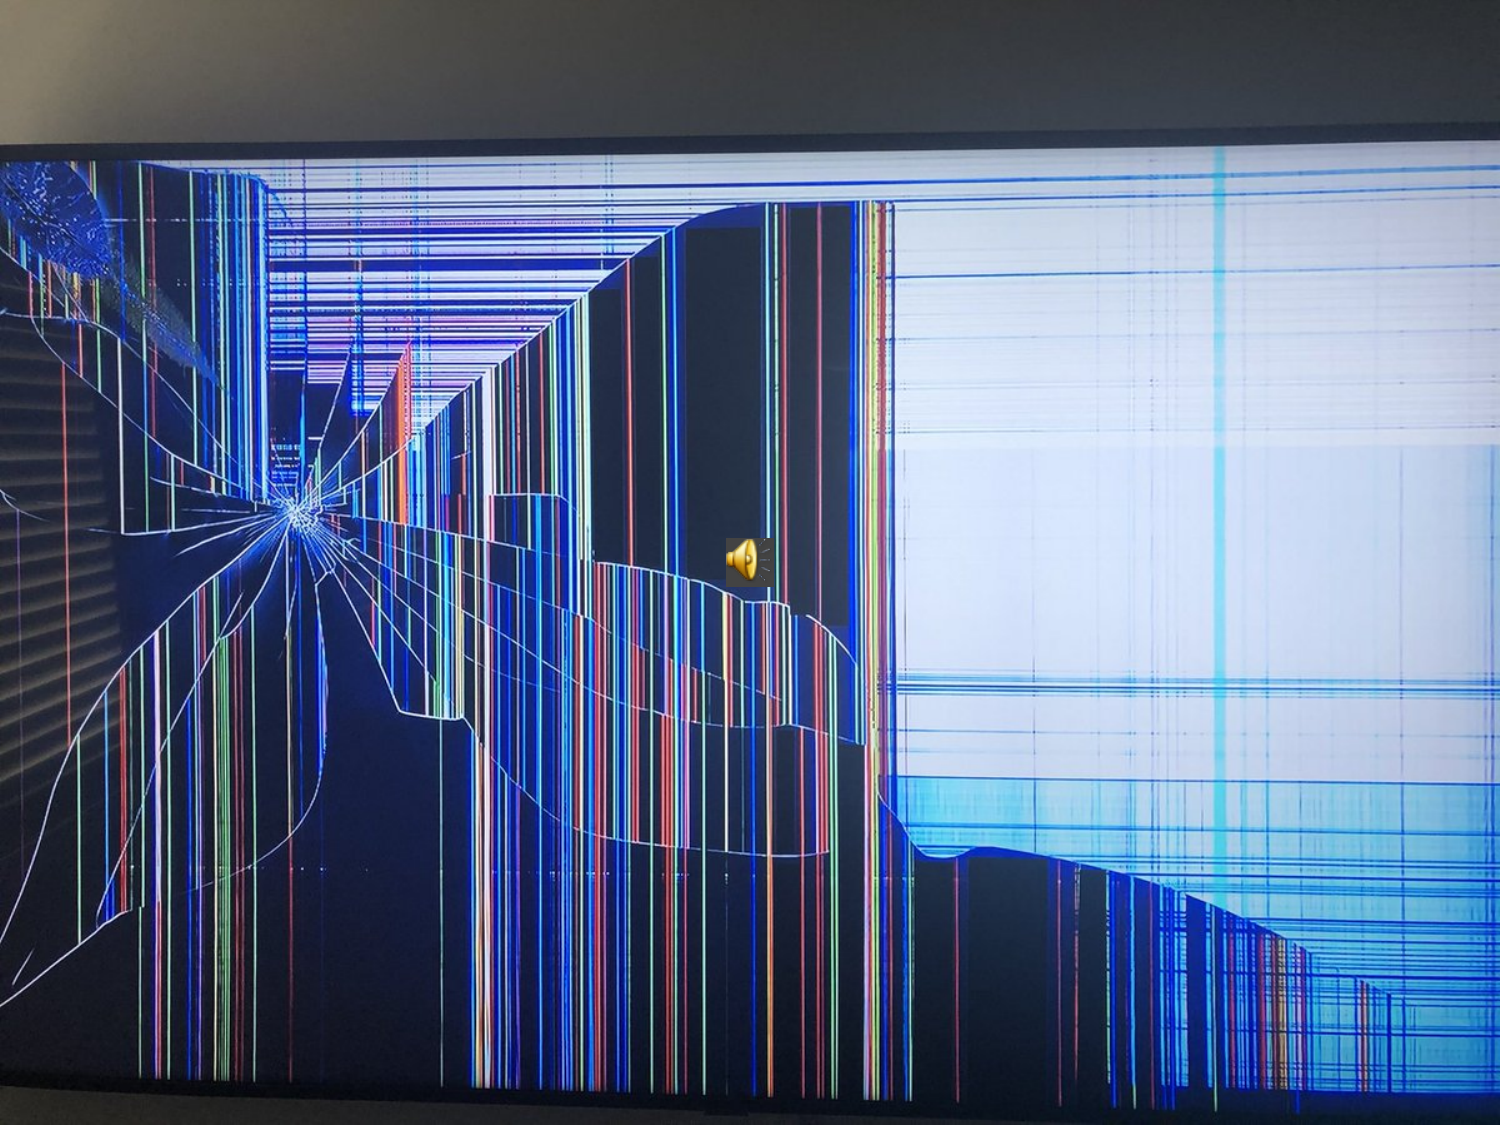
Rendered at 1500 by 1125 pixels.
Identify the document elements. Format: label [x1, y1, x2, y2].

picture [724, 537, 776, 588]
list [0, 0, 1500, 1125]
